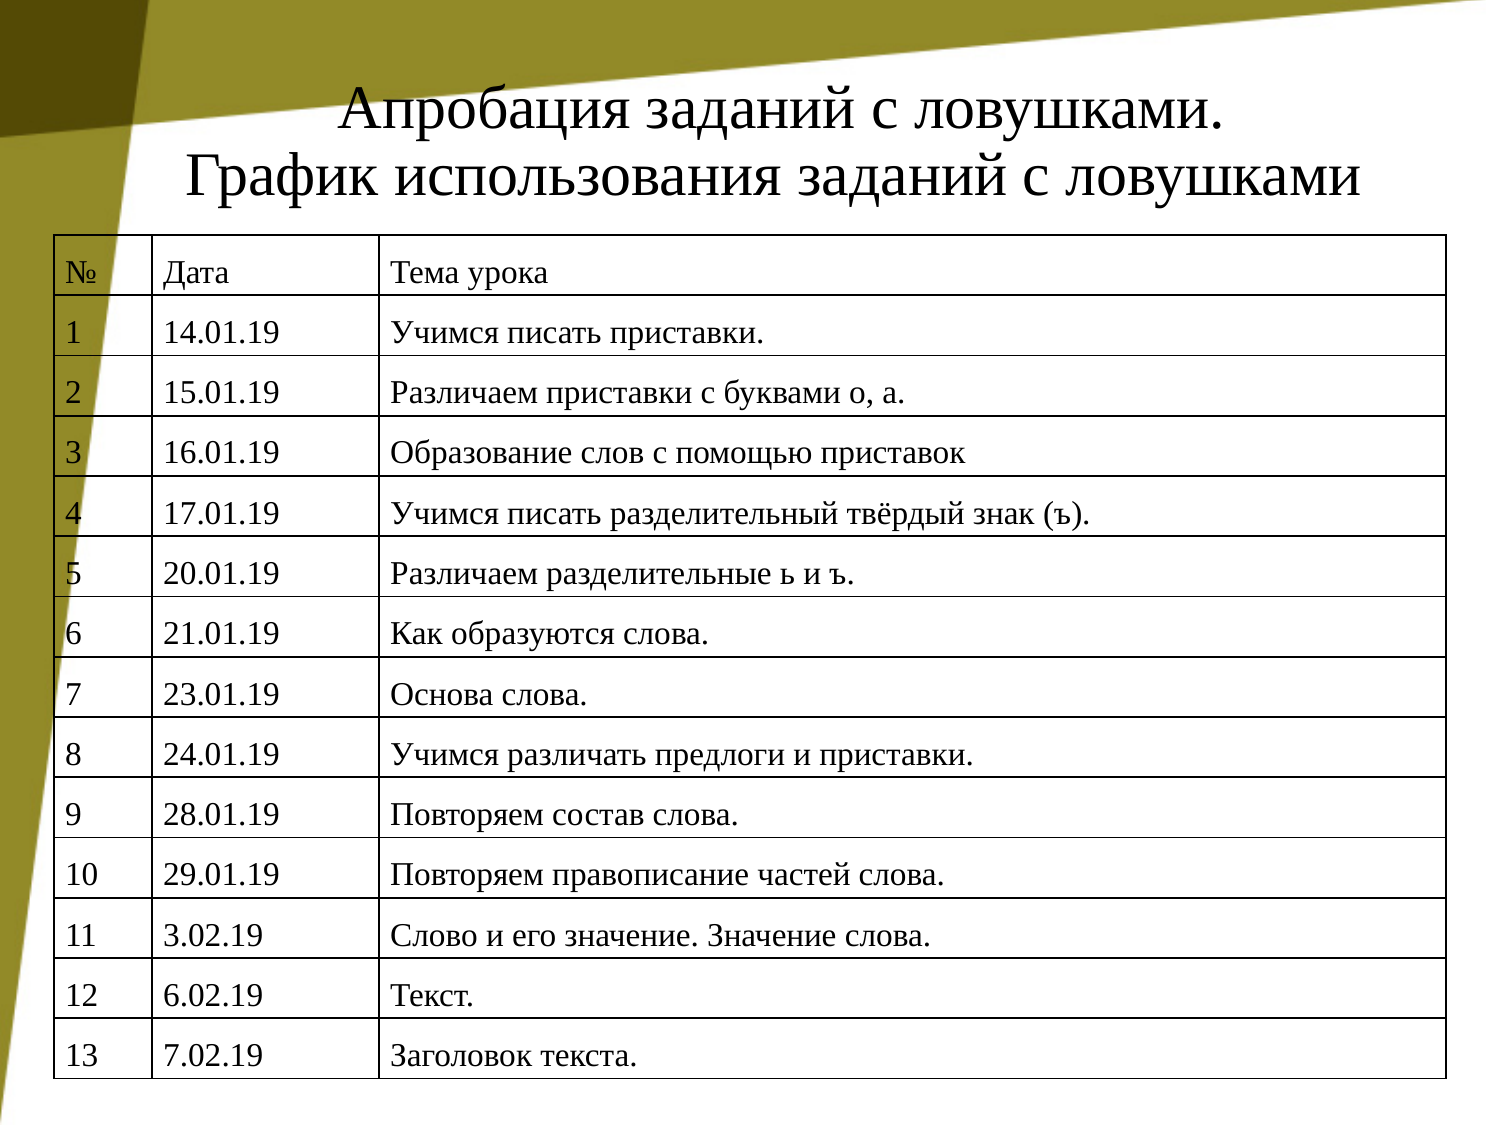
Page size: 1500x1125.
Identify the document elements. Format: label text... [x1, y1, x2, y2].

picture [0, 0, 1500, 1125]
table_cell 28.01.19 [153, 778, 378, 837]
table_cell Различаем разделительные ь и ъ. [380, 537, 1445, 596]
table_cell 4 [55, 477, 151, 535]
table_cell Учимся писать приставки. [380, 296, 1445, 355]
table_cell 6 [55, 597, 151, 656]
table_cell 29.01.19 [153, 838, 378, 897]
table_cell Повторяем состав слова. [380, 778, 1445, 837]
table_header Дата [153, 236, 378, 294]
table_cell 3 [55, 417, 151, 475]
table_cell 13 [55, 1019, 151, 1078]
table_cell 24.01.19 [153, 718, 378, 776]
table_cell 6.02.19 [153, 959, 378, 1017]
table_cell Учимся различать предлоги и приставки. [380, 718, 1445, 776]
table_cell 16.01.19 [153, 417, 378, 475]
table_cell 17.01.19 [153, 477, 378, 535]
table_cell 7.02.19 [153, 1019, 378, 1078]
table_cell 7 [55, 658, 151, 716]
table_cell 3.02.19 [153, 899, 378, 957]
table_cell 23.01.19 [153, 658, 378, 716]
table_cell Основа слова. [380, 658, 1445, 716]
table_cell 5 [55, 537, 151, 596]
title Апробация заданий с ловушками. График использования заданий с ловушками [139, 67, 1424, 218]
table_cell Повторяем правописание частей слова. [380, 838, 1445, 897]
table_cell 2 [55, 356, 151, 415]
table_cell 20.01.19 [153, 537, 378, 596]
table_cell 14.01.19 [153, 296, 378, 355]
table_cell Учимся писать разделительный твёрдый знак (ъ). [380, 477, 1445, 535]
table_cell 1 [55, 296, 151, 355]
table_cell 15.01.19 [153, 356, 378, 415]
table_cell Заголовок текста. [380, 1019, 1445, 1078]
table_cell Текст. [380, 959, 1445, 1017]
table_cell 10 [55, 838, 151, 897]
table_cell 12 [55, 959, 151, 1017]
table_cell 9 [55, 778, 151, 837]
table_cell 8 [55, 718, 151, 776]
table_cell Как образуются слова. [380, 597, 1445, 656]
table_cell Образование слов с помощью приставок [380, 417, 1445, 475]
table_cell Различаем приставки с буквами о, а. [380, 356, 1445, 415]
table_header Тема урока [380, 236, 1445, 294]
table_header № [55, 236, 151, 294]
table_cell 11 [55, 899, 151, 957]
table_cell 21.01.19 [153, 597, 378, 656]
table_cell Слово и его значение. Значение слова. [380, 899, 1445, 957]
